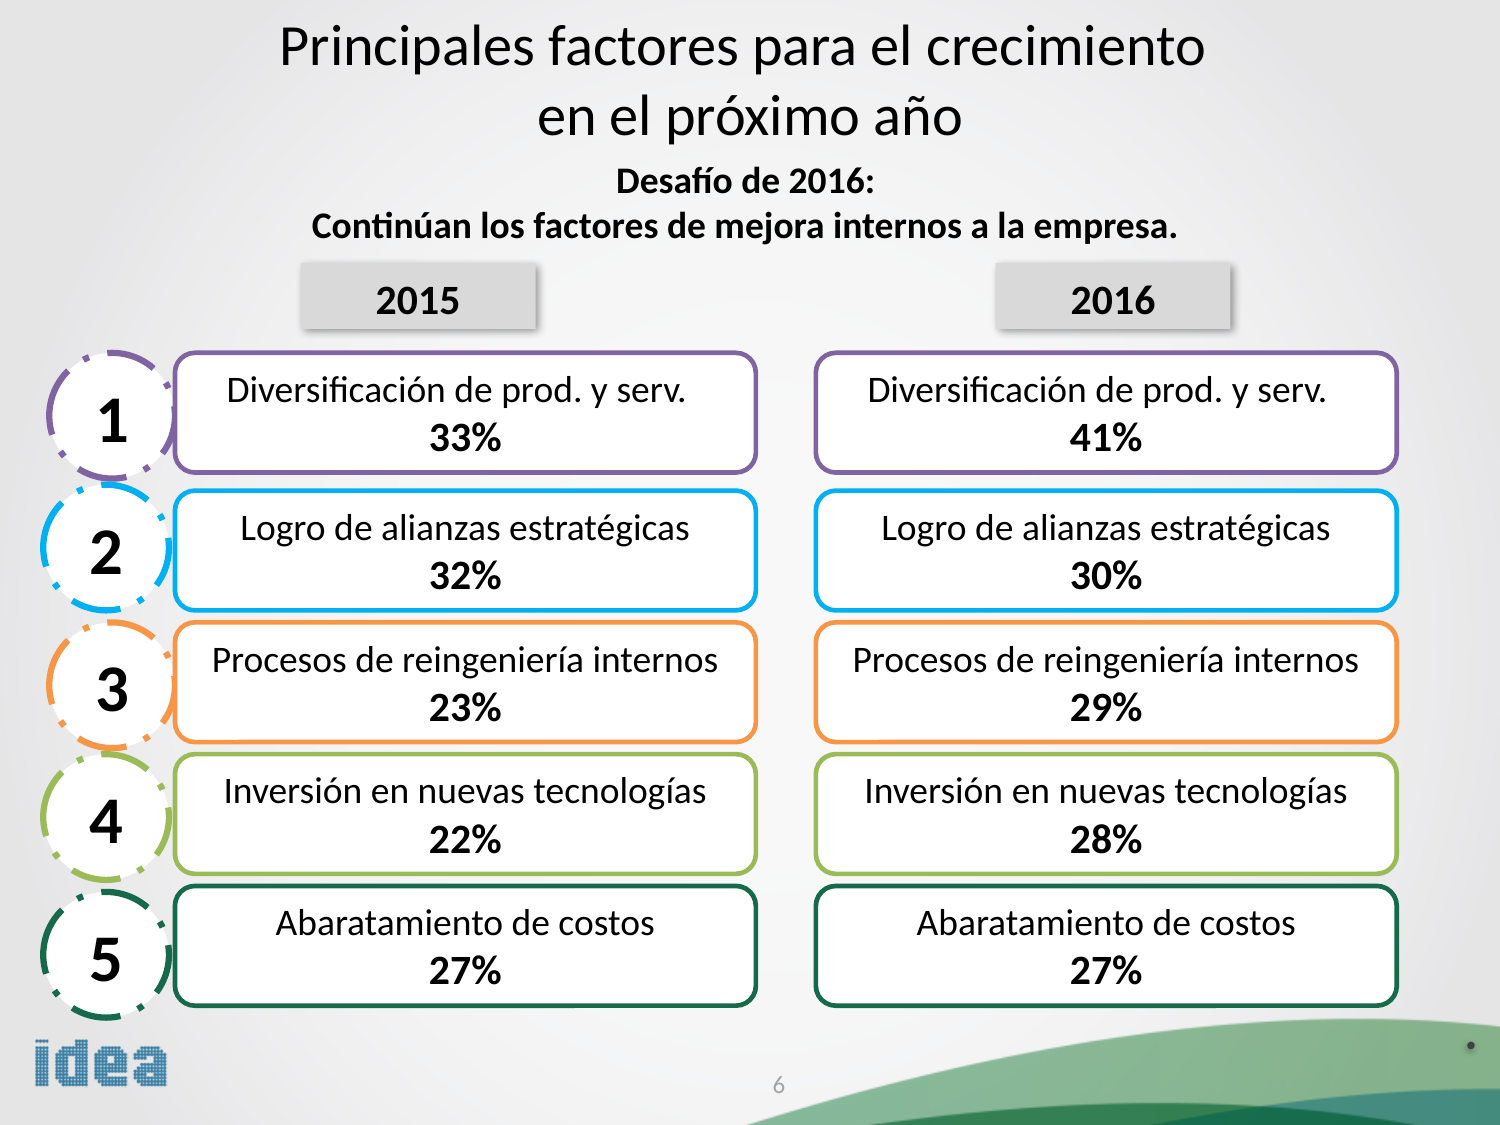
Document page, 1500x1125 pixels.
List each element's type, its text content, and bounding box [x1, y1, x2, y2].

text_box Inversión en nuevas tecnologías 28% [813, 752, 1399, 876]
text_box [1466, 1040, 1476, 1050]
text_box Principales factores para el crecimiento en el próximo año [0, 0, 1500, 155]
text_box Diversificación de prod. y serv. 41% [813, 350, 1399, 475]
text_box 5 [41, 889, 172, 1020]
text_box Inversión en nuevas tecnologías 22% [172, 752, 759, 876]
text_box Logro de alianzas estratégicas 30% [813, 488, 1399, 613]
text_box 1 [47, 350, 172, 481]
slide_number 6 [450, 1042, 801, 1125]
text_box 3 [47, 620, 172, 751]
text_box Desafío de 2016: Continúan los factores de mejora internos a la empresa. [0, 155, 1500, 254]
text_box 4 [41, 752, 172, 882]
text_box 2 [41, 482, 172, 613]
text_box Logro de alianzas estratégicas 32% [172, 488, 759, 613]
text_box Procesos de reingeniería internos 23% [172, 620, 759, 745]
text_box Abaratamiento de costos 27% [172, 883, 759, 1008]
text_box 2016 [994, 261, 1233, 331]
text_box Diversificación de prod. y serv. 33% [172, 350, 759, 475]
text_box Procesos de reingeniería internos 29% [813, 620, 1399, 745]
text_box 2015 [299, 261, 538, 331]
text_box Abaratamiento de costos 27% [813, 883, 1399, 1008]
picture [0, 254, 1500, 1125]
